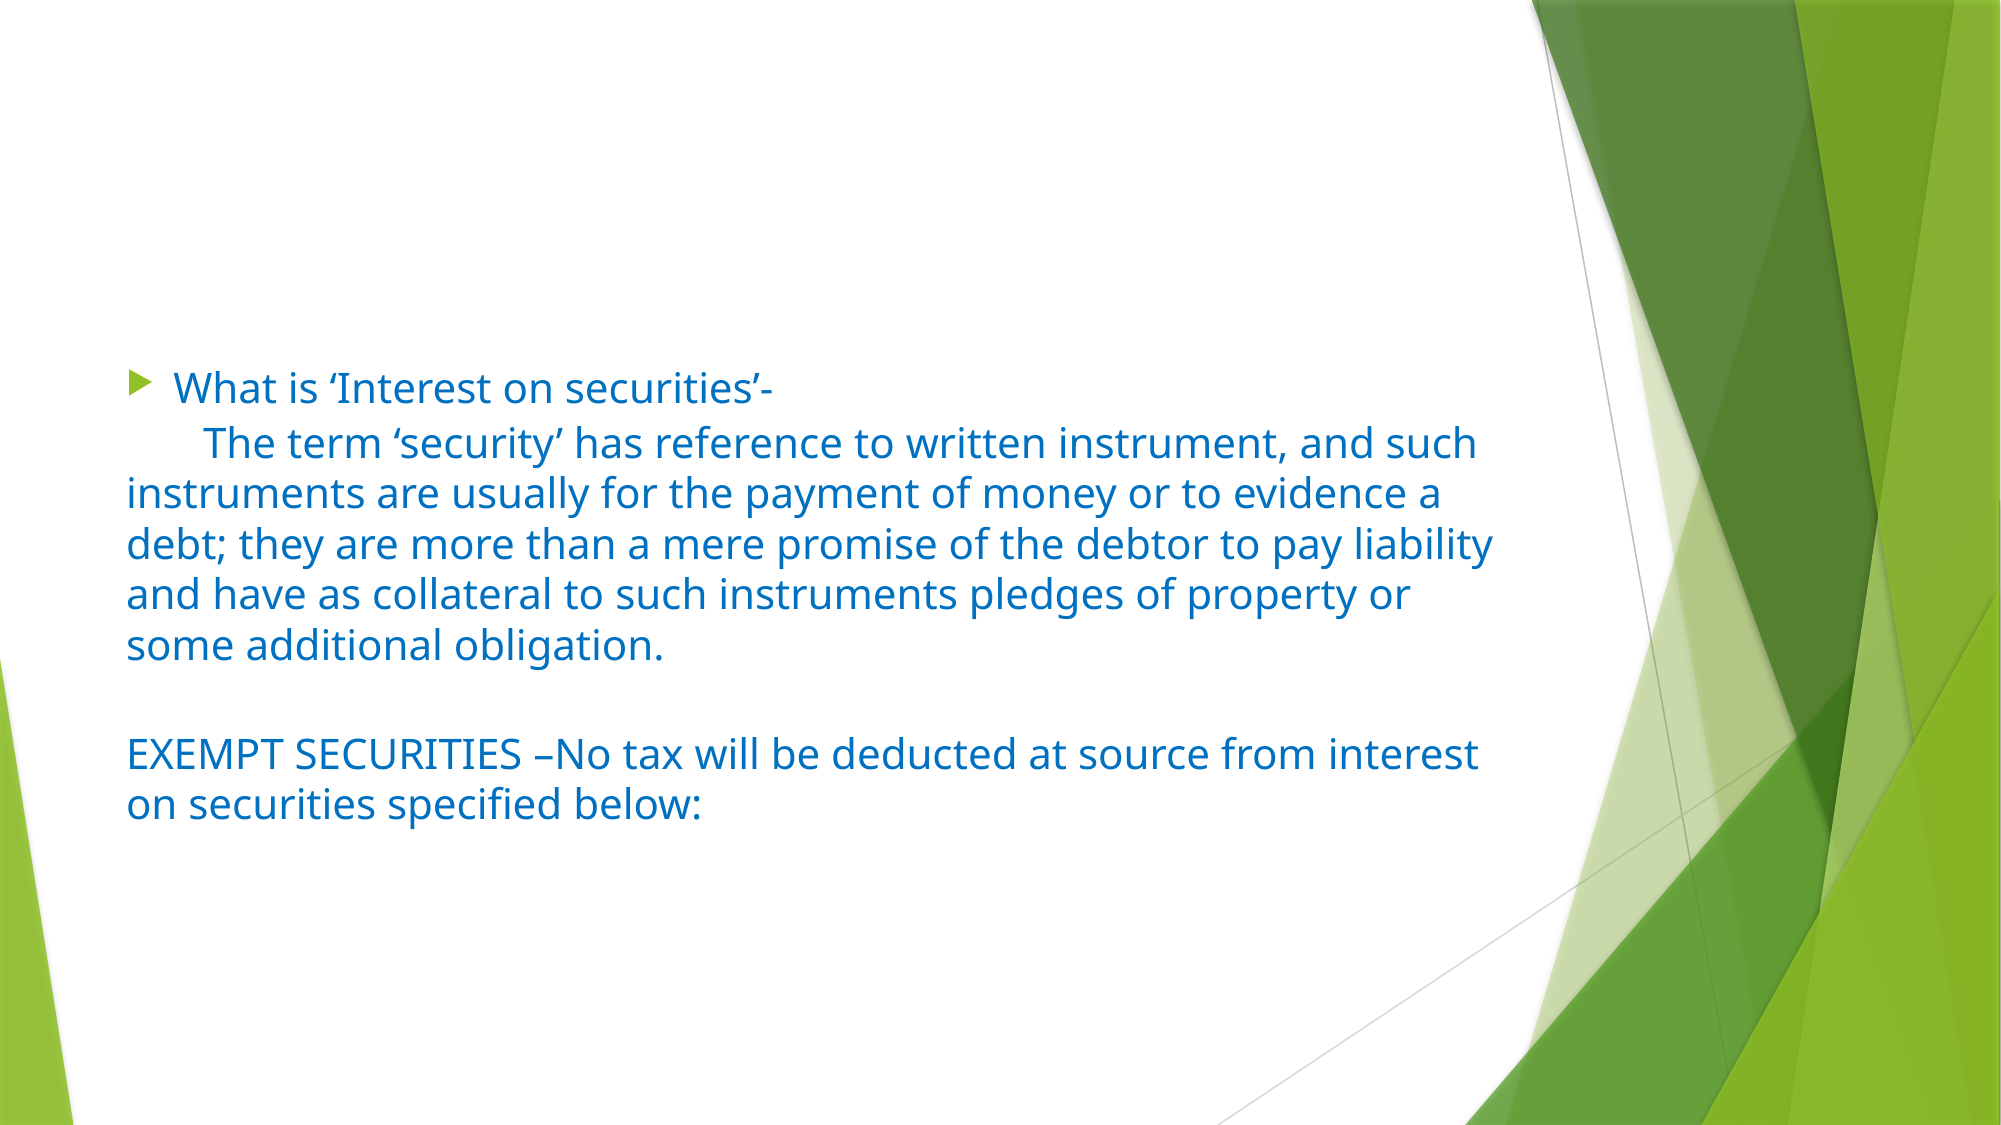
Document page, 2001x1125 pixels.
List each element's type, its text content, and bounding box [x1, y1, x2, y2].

list What is ‘Interest on securities’- The term ‘security’ has reference to written instrument, and such instruments are usually for the payment of money or to evidence a debt; they are more than a mere promise of the debtor to pay liability and have as collateral to such instruments pledges of property or some additional obligation. EXEMPT SECURITIES –No tax will be deducted at source from interest on securities specified below: [111, 354, 1522, 992]
